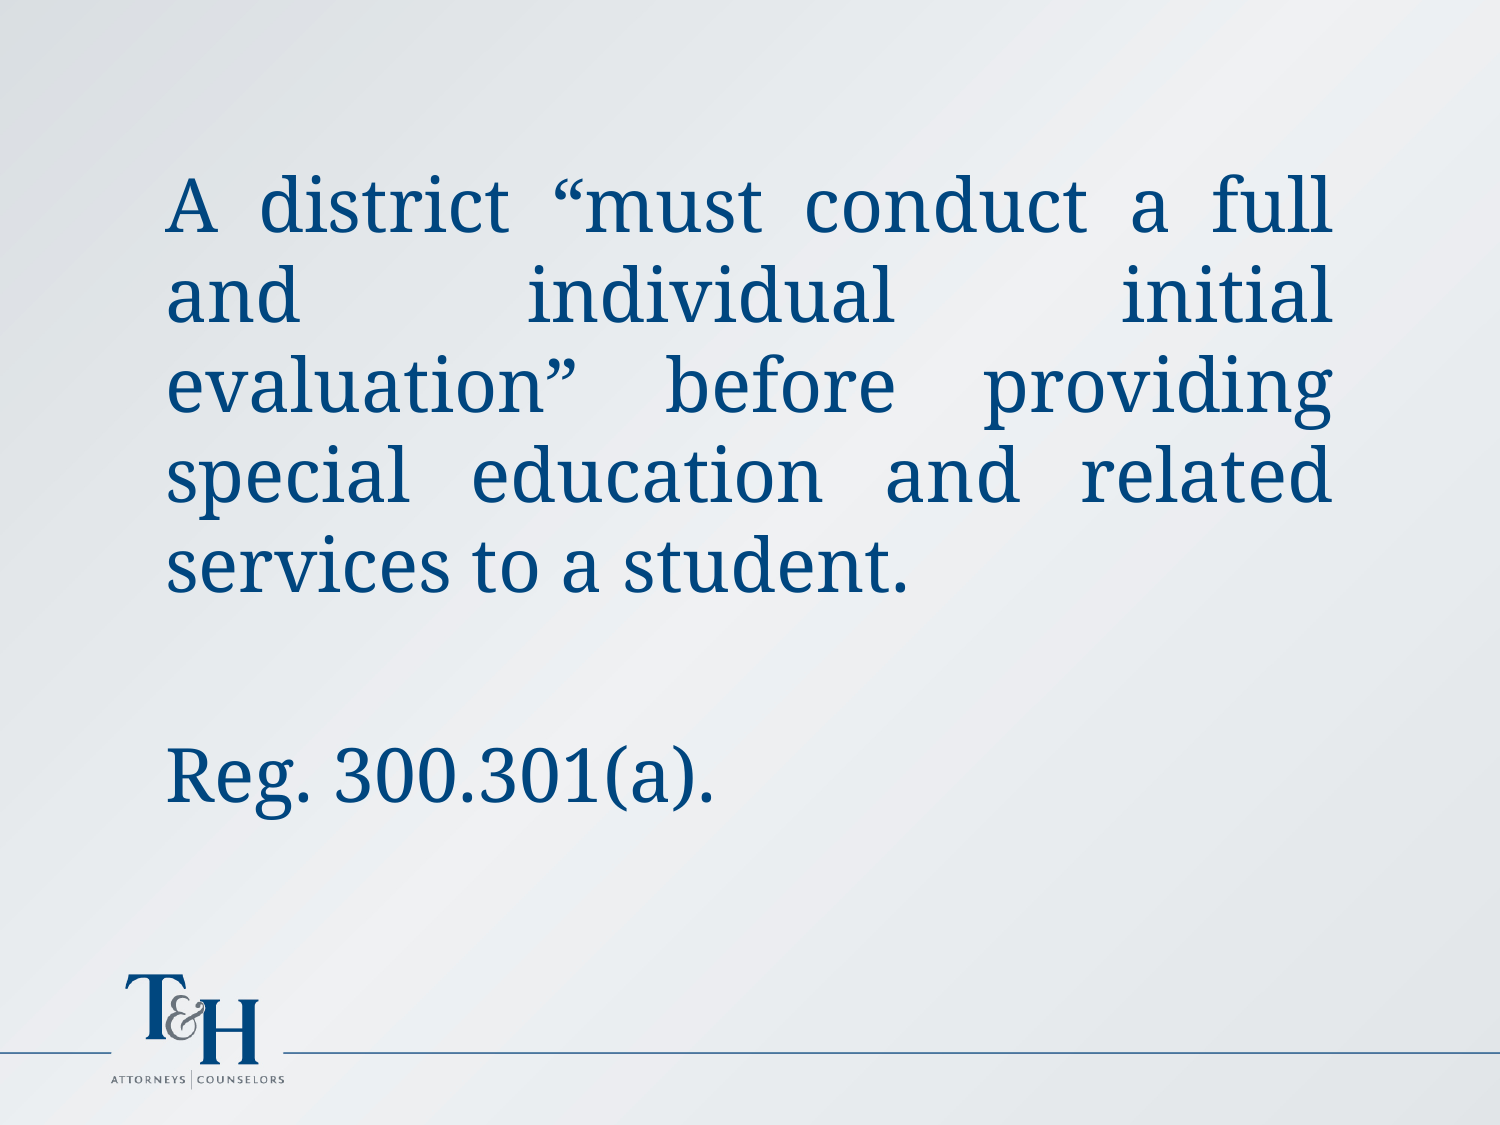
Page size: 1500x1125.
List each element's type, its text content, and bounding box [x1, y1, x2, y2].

picture [0, 0, 1500, 1125]
list A district “must conduct a full and individual initial evaluation” before providing special education and related services to a student. Reg. 300.301(a). [149, 149, 1351, 926]
